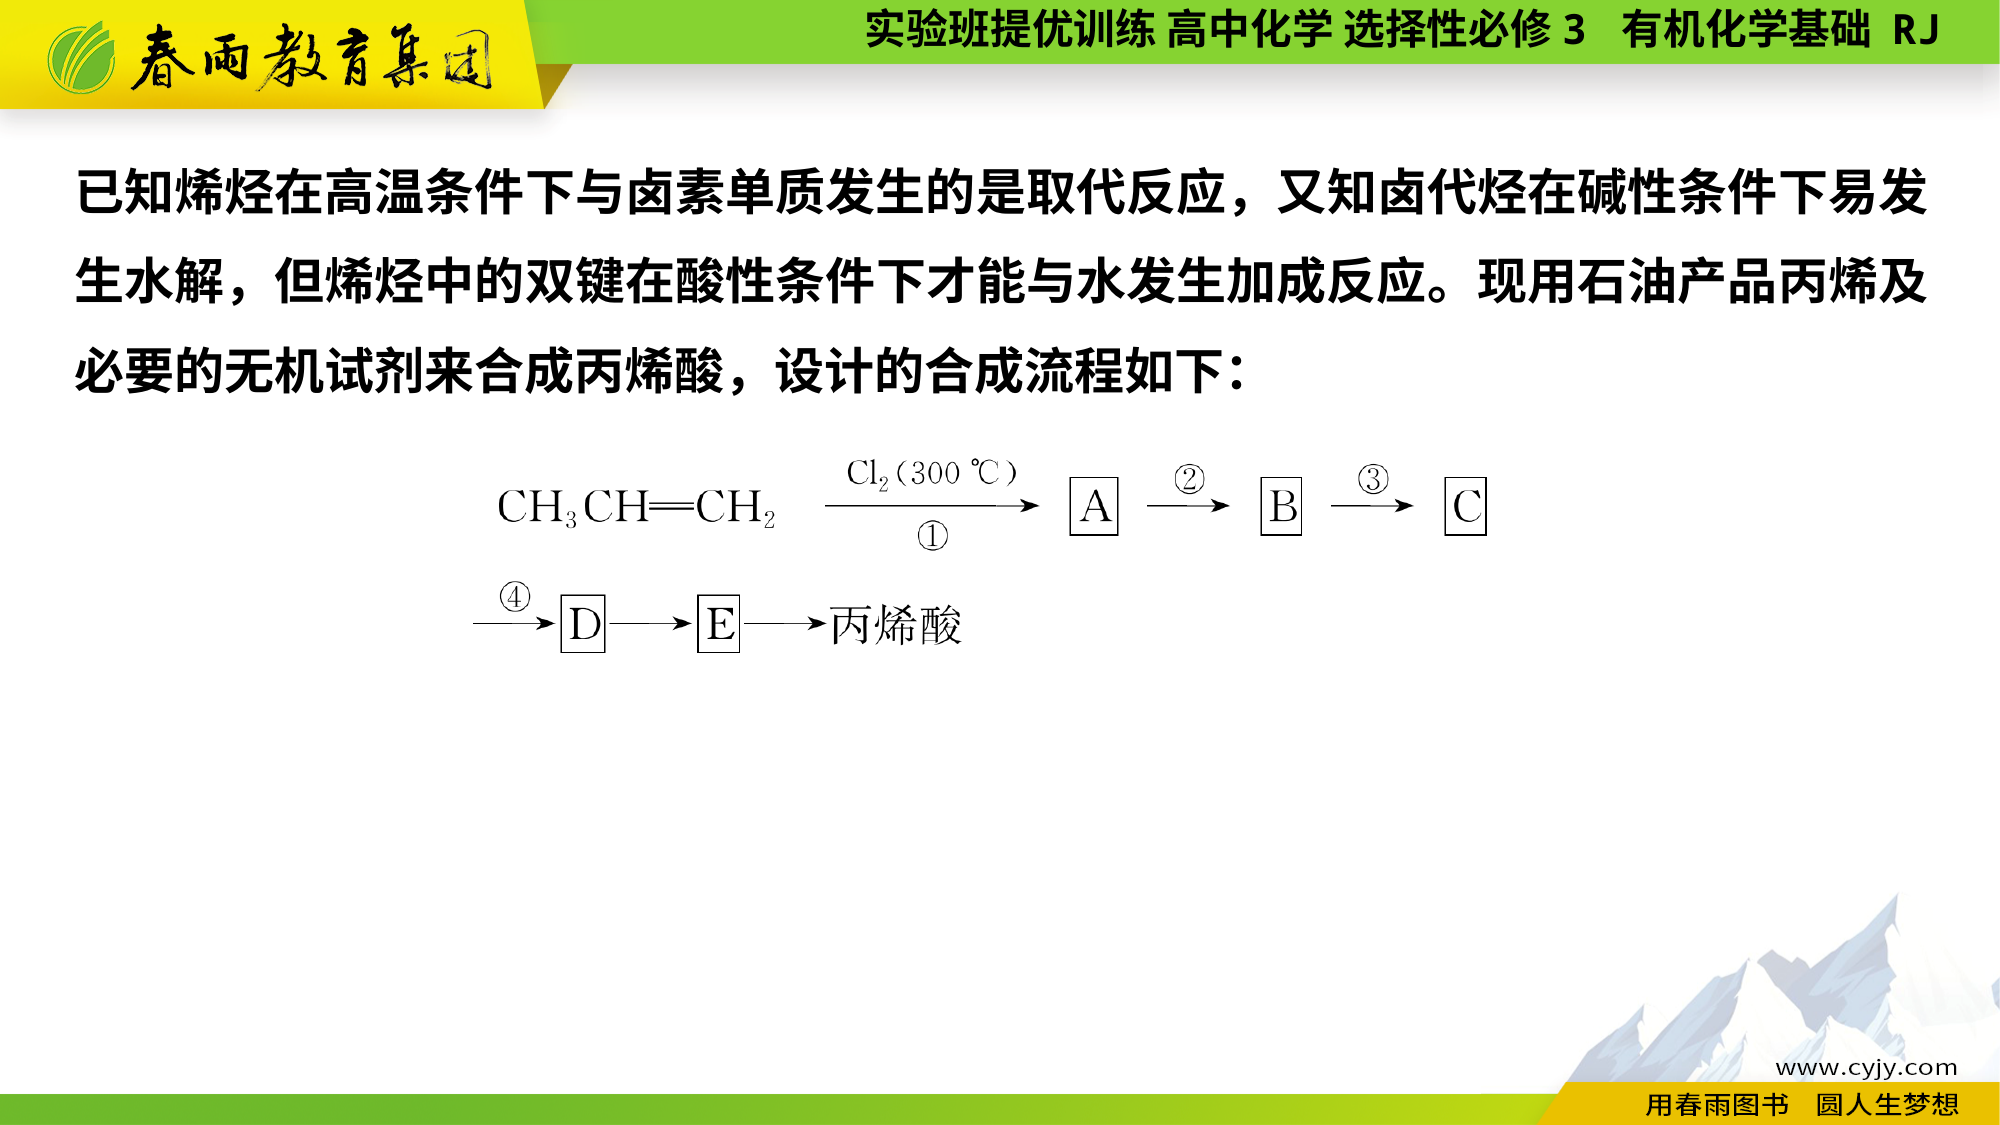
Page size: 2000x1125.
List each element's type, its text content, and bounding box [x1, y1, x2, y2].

list 已知烯烃在高温条件下与卤素单质发生的是取代反应，又知卤代烃在碱性条件下易发生水解，但烯烃中的双键在酸性条件下才能与水发生加成反应。现用石油产品丙烯及必要的无机试剂来合成丙烯酸，设计的合成流程如下： [59, 122, 1944, 399]
picture [0, 0, 2000, 1125]
